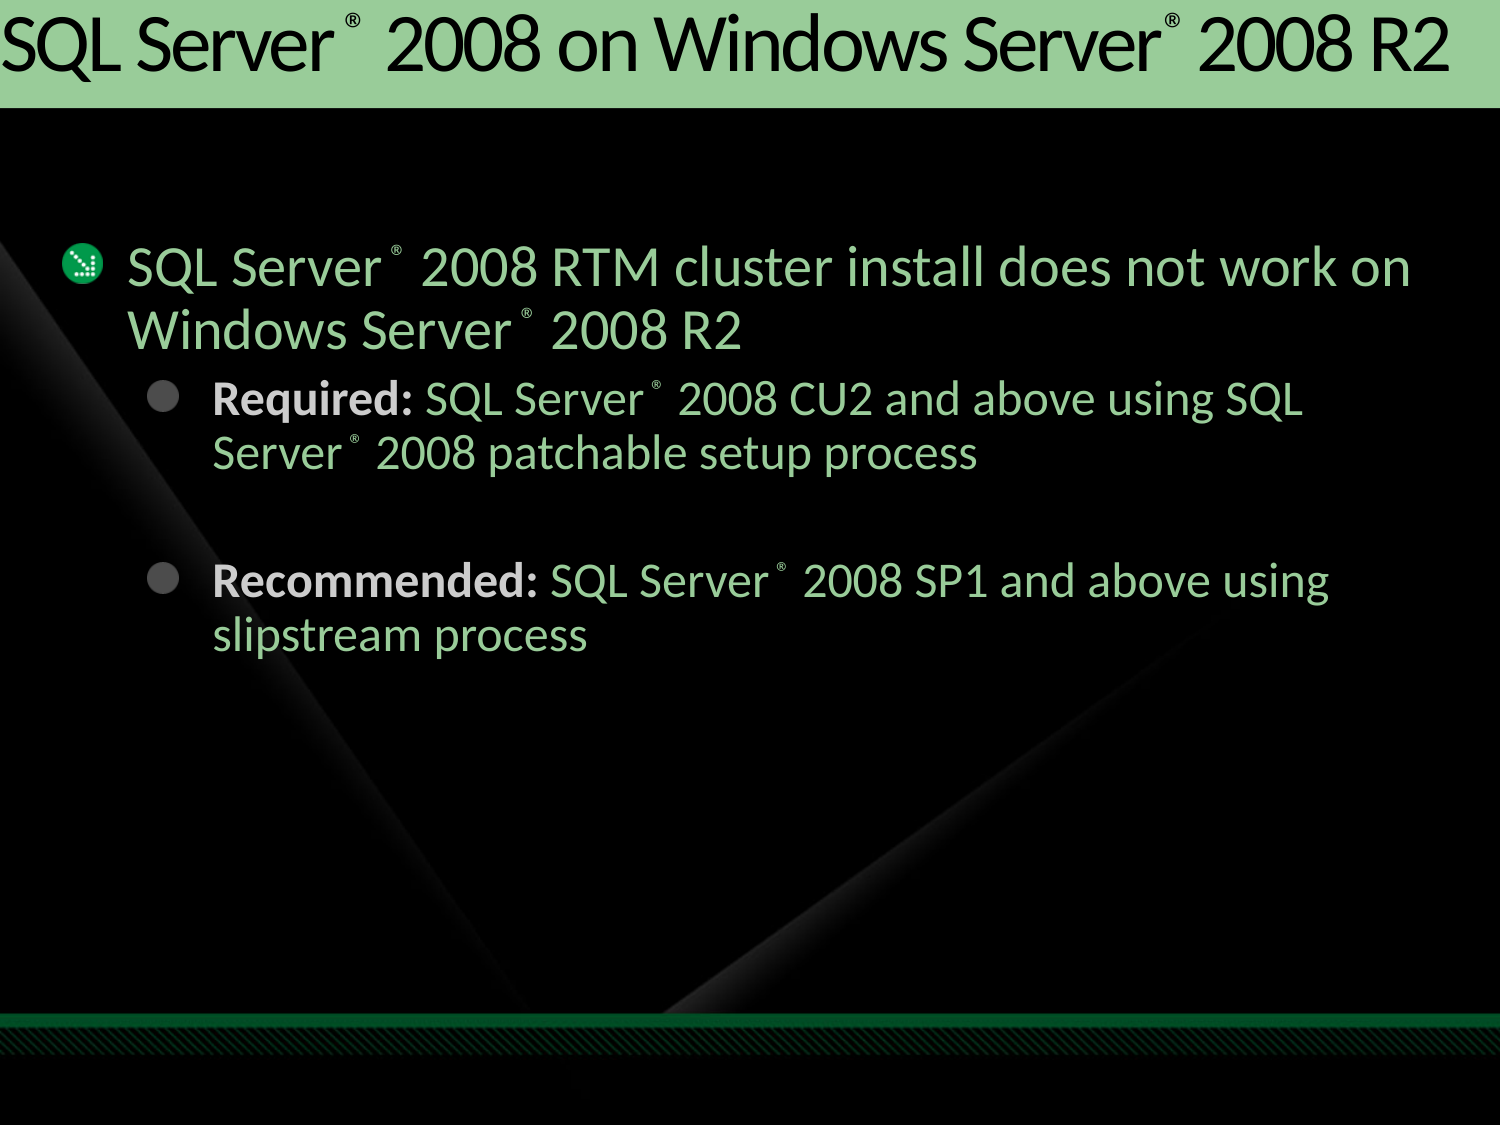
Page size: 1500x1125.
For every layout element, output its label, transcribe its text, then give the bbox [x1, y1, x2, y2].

picture [0, 109, 1500, 1125]
title SQL Server ® 2008 on Windows Server® 2008 R2 [0, 0, 1500, 109]
list SQL Server ® 2008 RTM cluster install does not work on Windows Server ® 2008 R2 Required: SQL Server ® 2008 CU2 and above using SQL Server ® 2008 patchable setup process Recommended: SQL Server ® 2008 SP1 and above using slipstream process [62, 154, 1438, 980]
